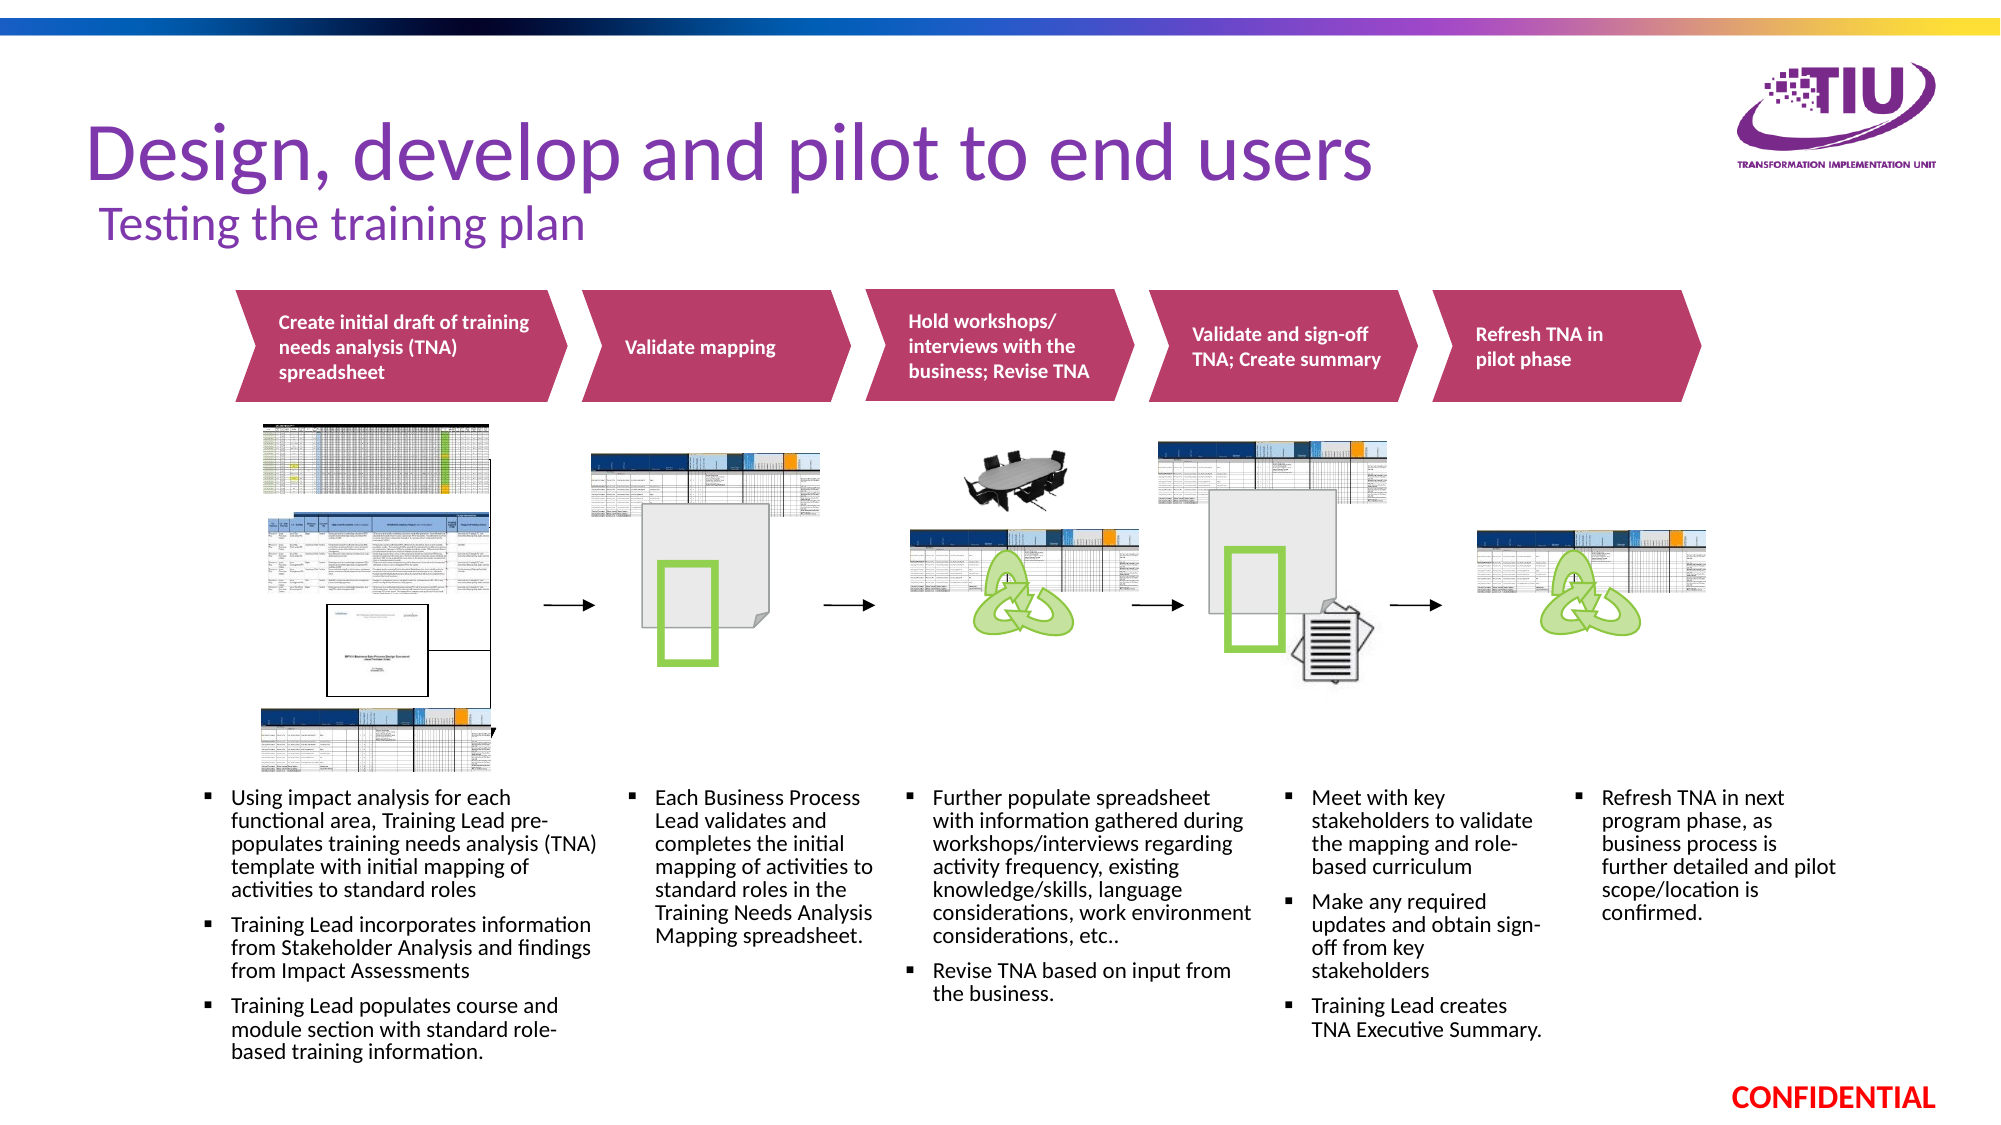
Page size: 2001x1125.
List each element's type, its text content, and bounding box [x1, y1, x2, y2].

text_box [970, 550, 1078, 640]
table_header Each Business Process Lead validates and completes the initial mapping of activities to standard roles in the Training Needs Analysis Mapping spreadsheet. [613, 780, 891, 1123]
table_header Refresh TNA in next program phase, as business process is further detailed and pilot scope/location is confirmed. [1560, 780, 1855, 1123]
table_header Meet with key stakeholders to validate the mapping and role-based curriculum Make any required updates and obtain sign-off from key stakeholders Training Lead creates TNA Executive Summary. [1270, 780, 1560, 1123]
text_box [1131, 599, 1185, 612]
text_box [543, 599, 596, 612]
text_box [1201, 489, 1344, 621]
table_header Further populate spreadsheet with information gathered during workshops/interviews regarding activity frequency, existing knowledge/skills, language considerations, work environment considerations, etc.. Revise TNA based on input from the business. [891, 780, 1270, 1123]
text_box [634, 503, 777, 635]
text_box Validate and sign-off TNA; Create summary [1148, 290, 1419, 402]
text_box Design, develop and pilot to end users [71, 90, 1690, 205]
picture [0, 0, 2001, 1125]
text_box Testing the training plan [83, 182, 682, 258]
text_box Validate mapping [581, 290, 852, 402]
text_box [1392, 599, 1443, 612]
text_box Hold workshops/ interviews with the business; Revise TNA [865, 289, 1135, 401]
text_box CONFIDENTIAL [1855, 1067, 1951, 1123]
text_box [823, 599, 876, 612]
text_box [426, 650, 491, 708]
text_box Create initial draft of training needs analysis (TNA) spreadsheet [235, 290, 568, 402]
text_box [1537, 550, 1645, 640]
table_header Using impact analysis for each functional area, Training Lead pre-populates training needs analysis (TNA) template with initial mapping of activities to standard roles Training Lead incorporates information from Stakeholder Analysis and findings from Impact Assessments Training Lead populates course and module section with standard role-based training information. [189, 780, 613, 1123]
text_box Refresh TNA in pilot phase [1432, 290, 1702, 402]
